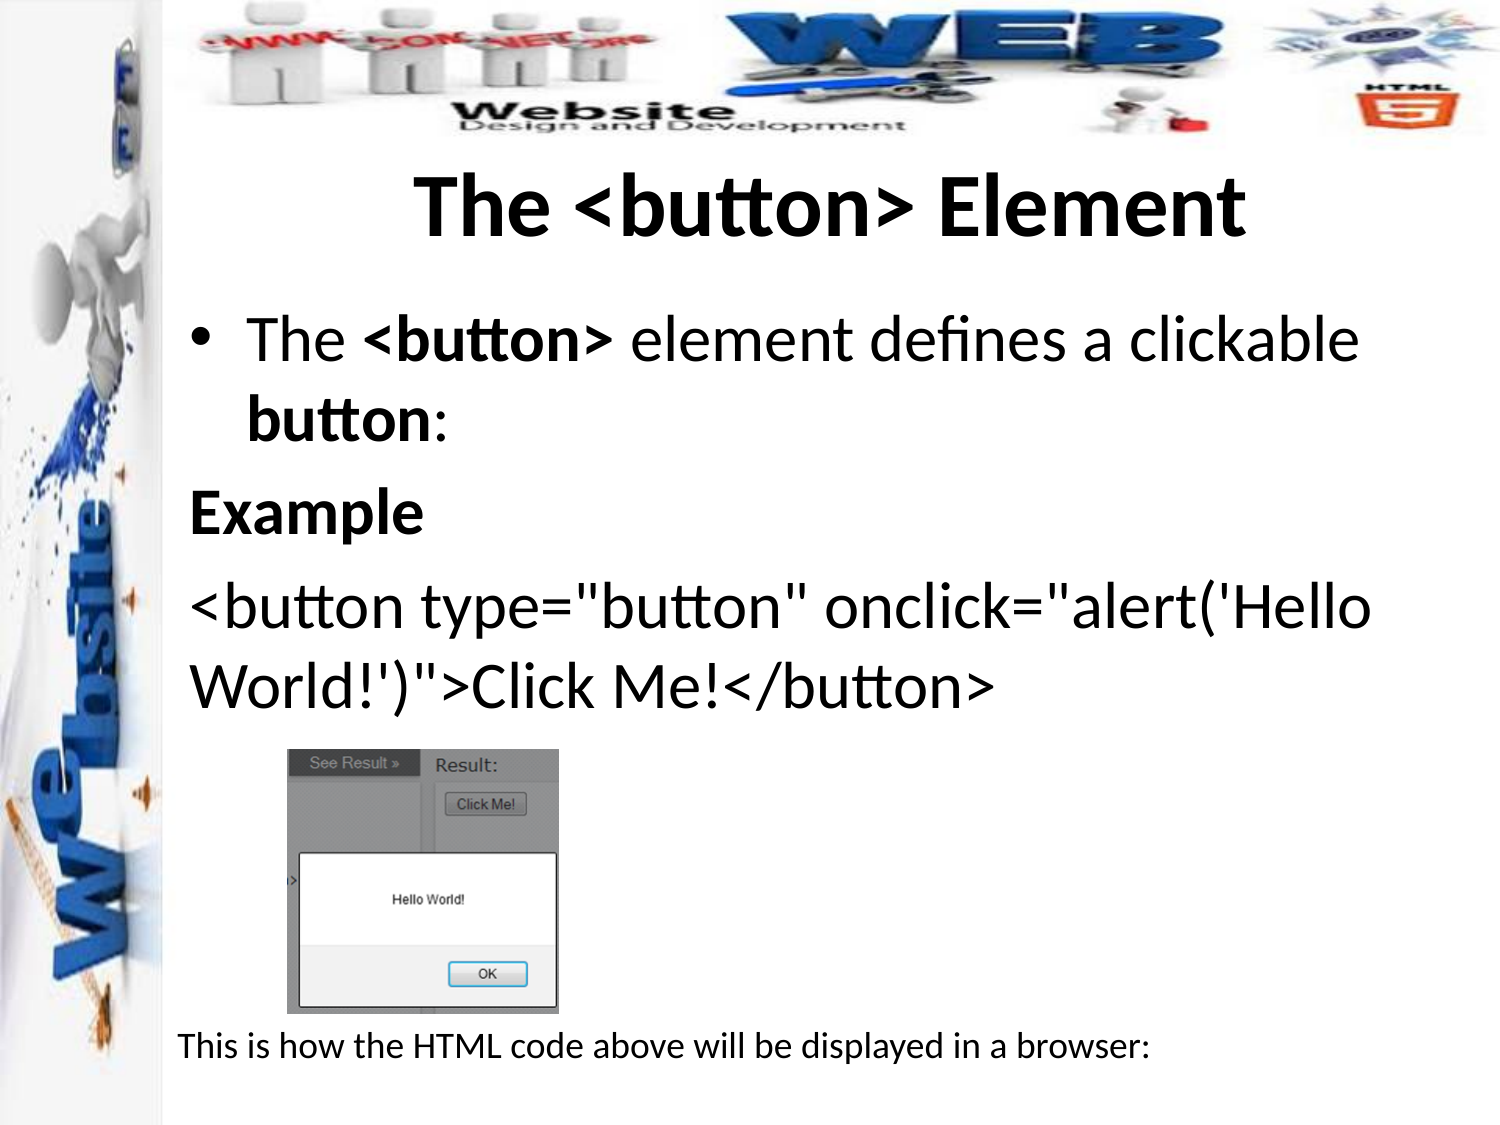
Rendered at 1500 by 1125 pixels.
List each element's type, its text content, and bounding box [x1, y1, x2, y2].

picture [0, 0, 1500, 1125]
title The <button> Element [162, 137, 1500, 263]
picture [287, 749, 559, 1014]
text_box This is how the HTML code above will be displayed in a browser: [162, 1013, 1425, 1074]
list The <button> element defines a clickable button: Example <button type="button" onclick="alert('Hello World!')">Click Me!</button> [174, 287, 1500, 1125]
